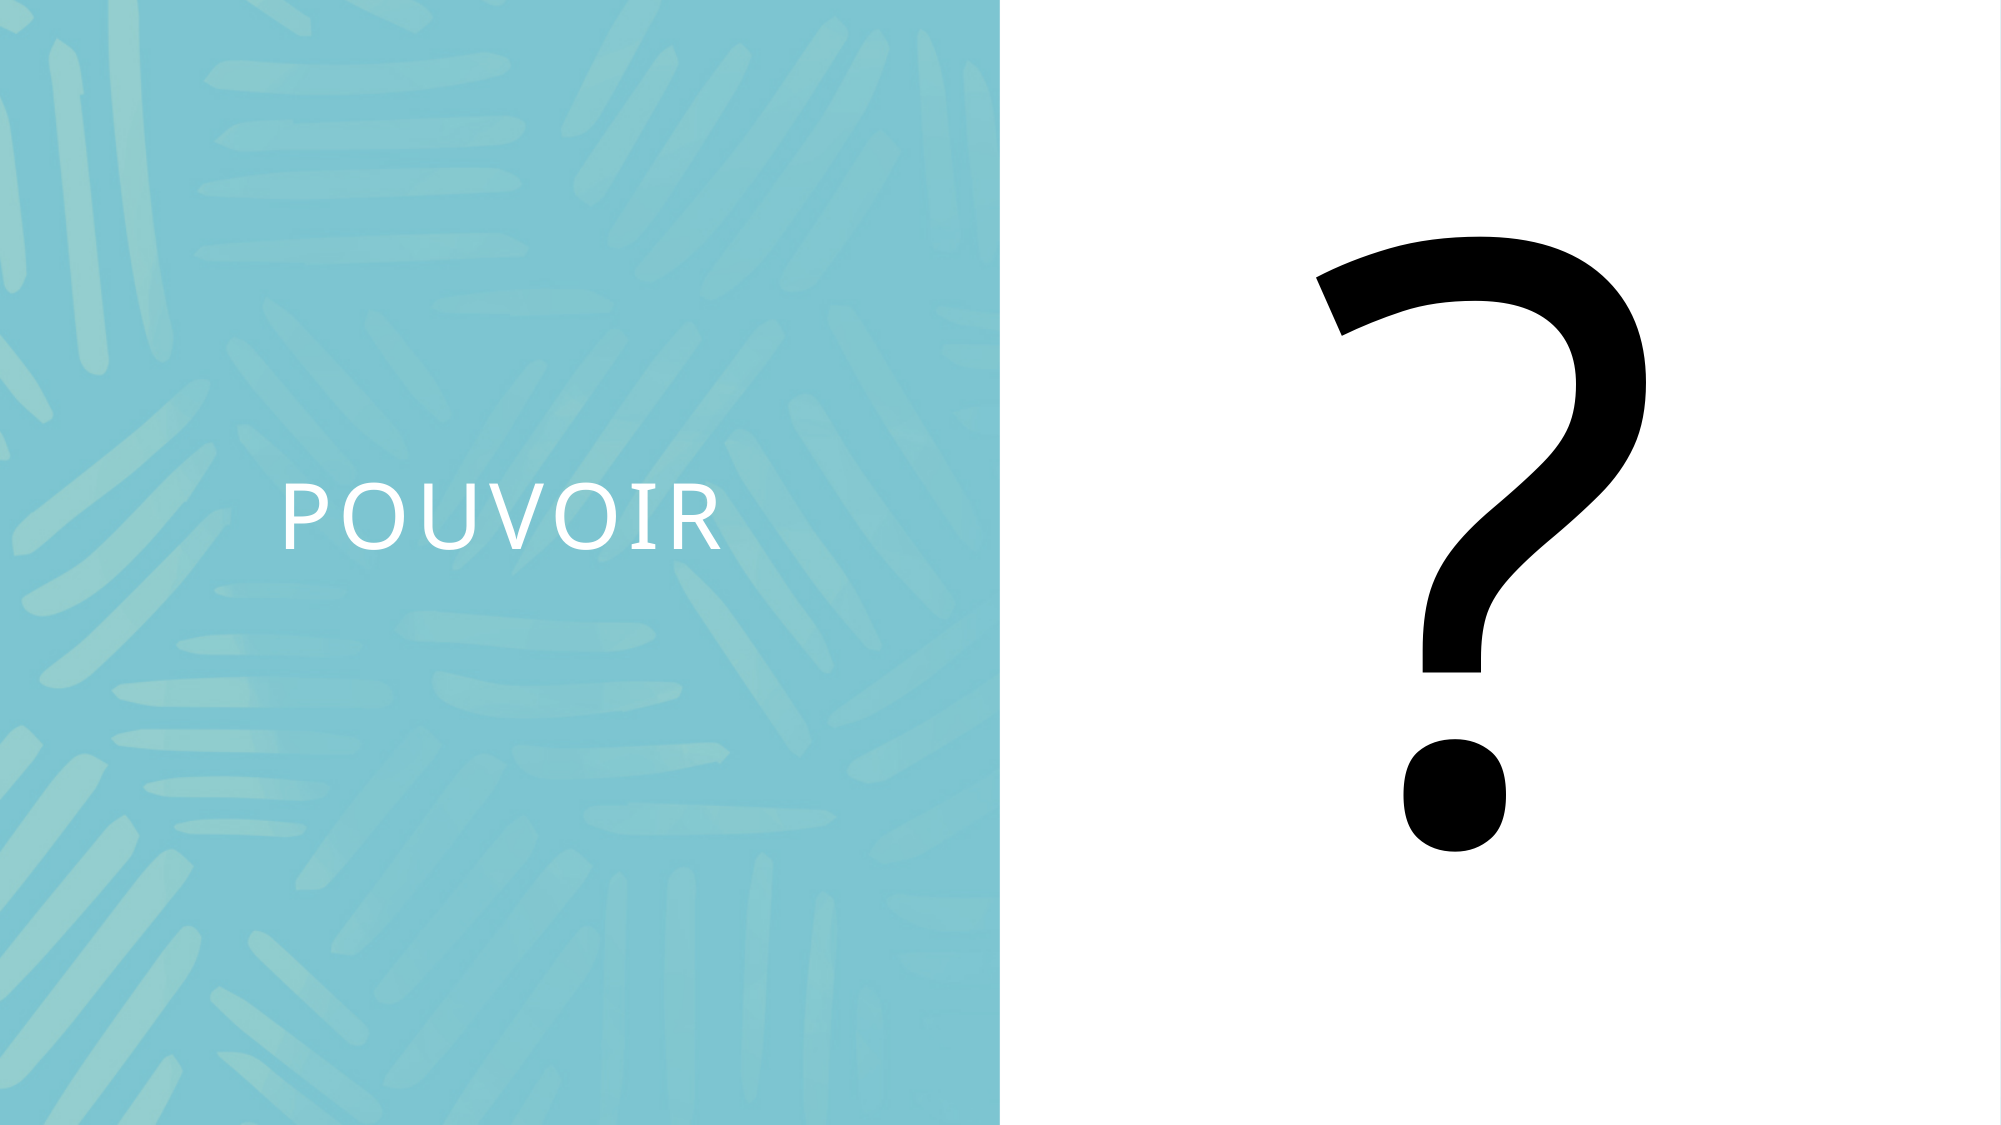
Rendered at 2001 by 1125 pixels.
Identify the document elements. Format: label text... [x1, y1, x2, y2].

picture [0, 0, 2001, 1125]
text_box ? [1291, 0, 1526, 1015]
title Pouvoir [108, 396, 892, 651]
